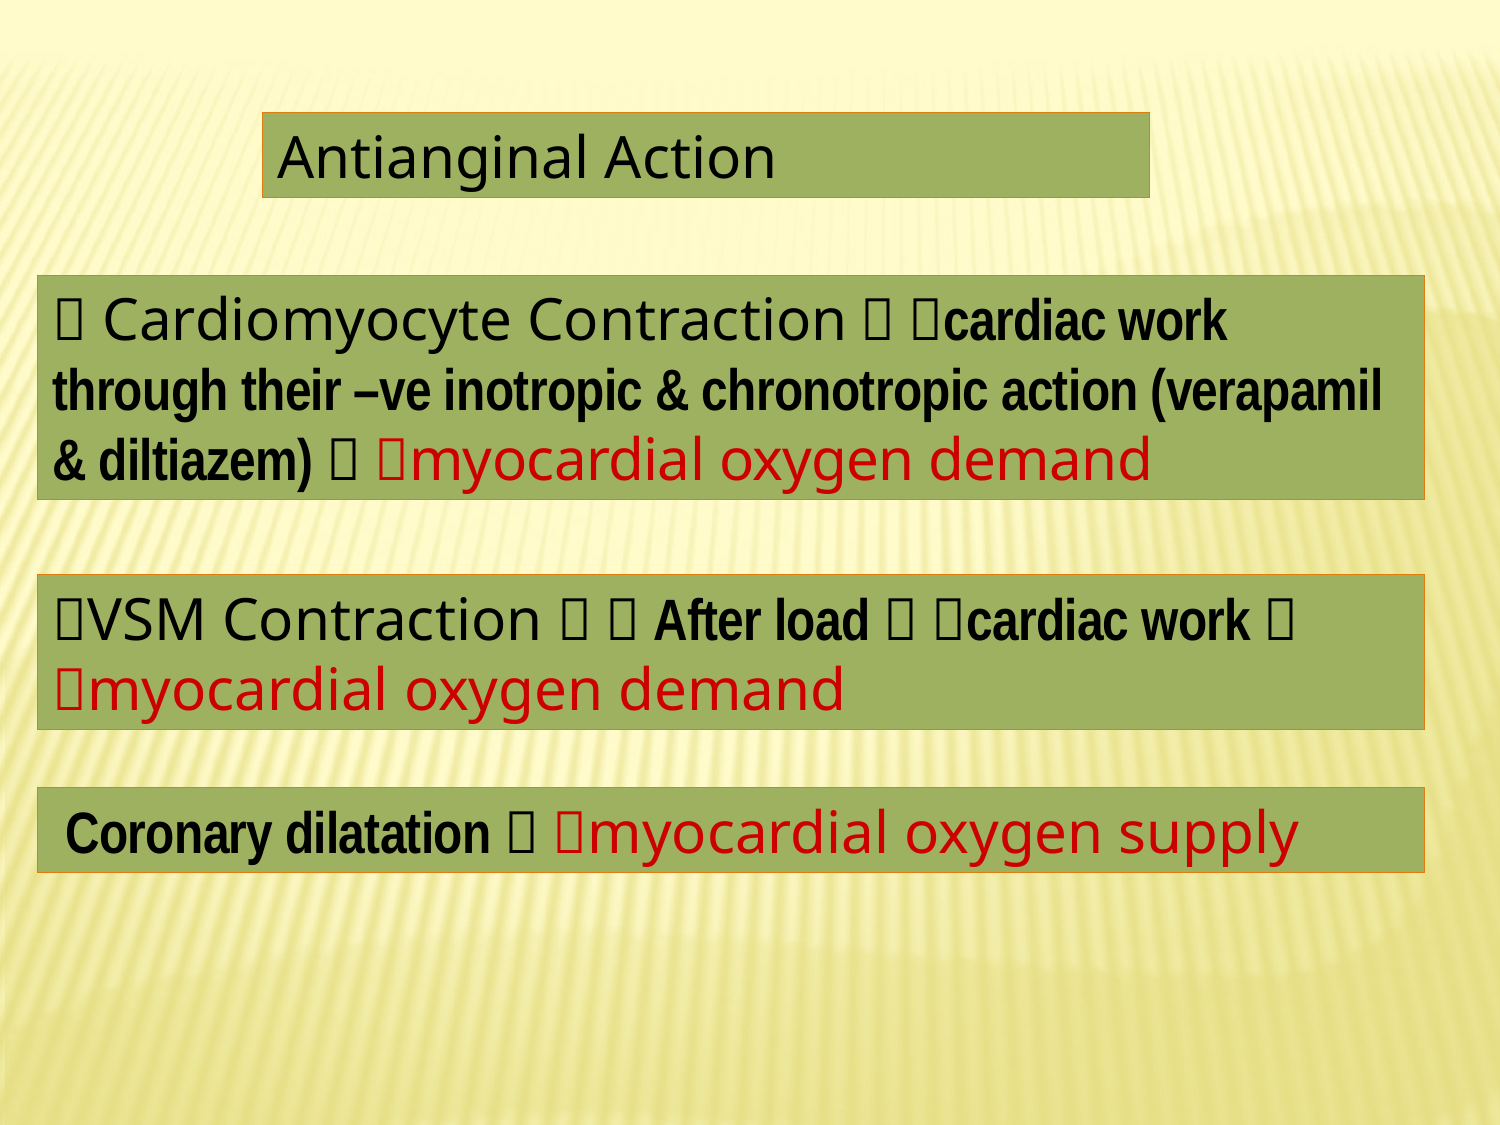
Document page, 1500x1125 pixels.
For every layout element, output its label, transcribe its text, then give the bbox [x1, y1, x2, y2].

text_box  Cardiomyocyte Contraction  cardiac work through their –ve inotropic & chronotropic action (verapamil & diltiazem)  myocardial oxygen demand [37, 275, 1425, 500]
text_box VSM Contraction   After load  cardiac work  myocardial oxygen demand [37, 574, 1425, 730]
text_box Coronary dilatation  myocardial oxygen supply [37, 787, 1425, 873]
text_box Antianginal Action [262, 112, 1150, 198]
